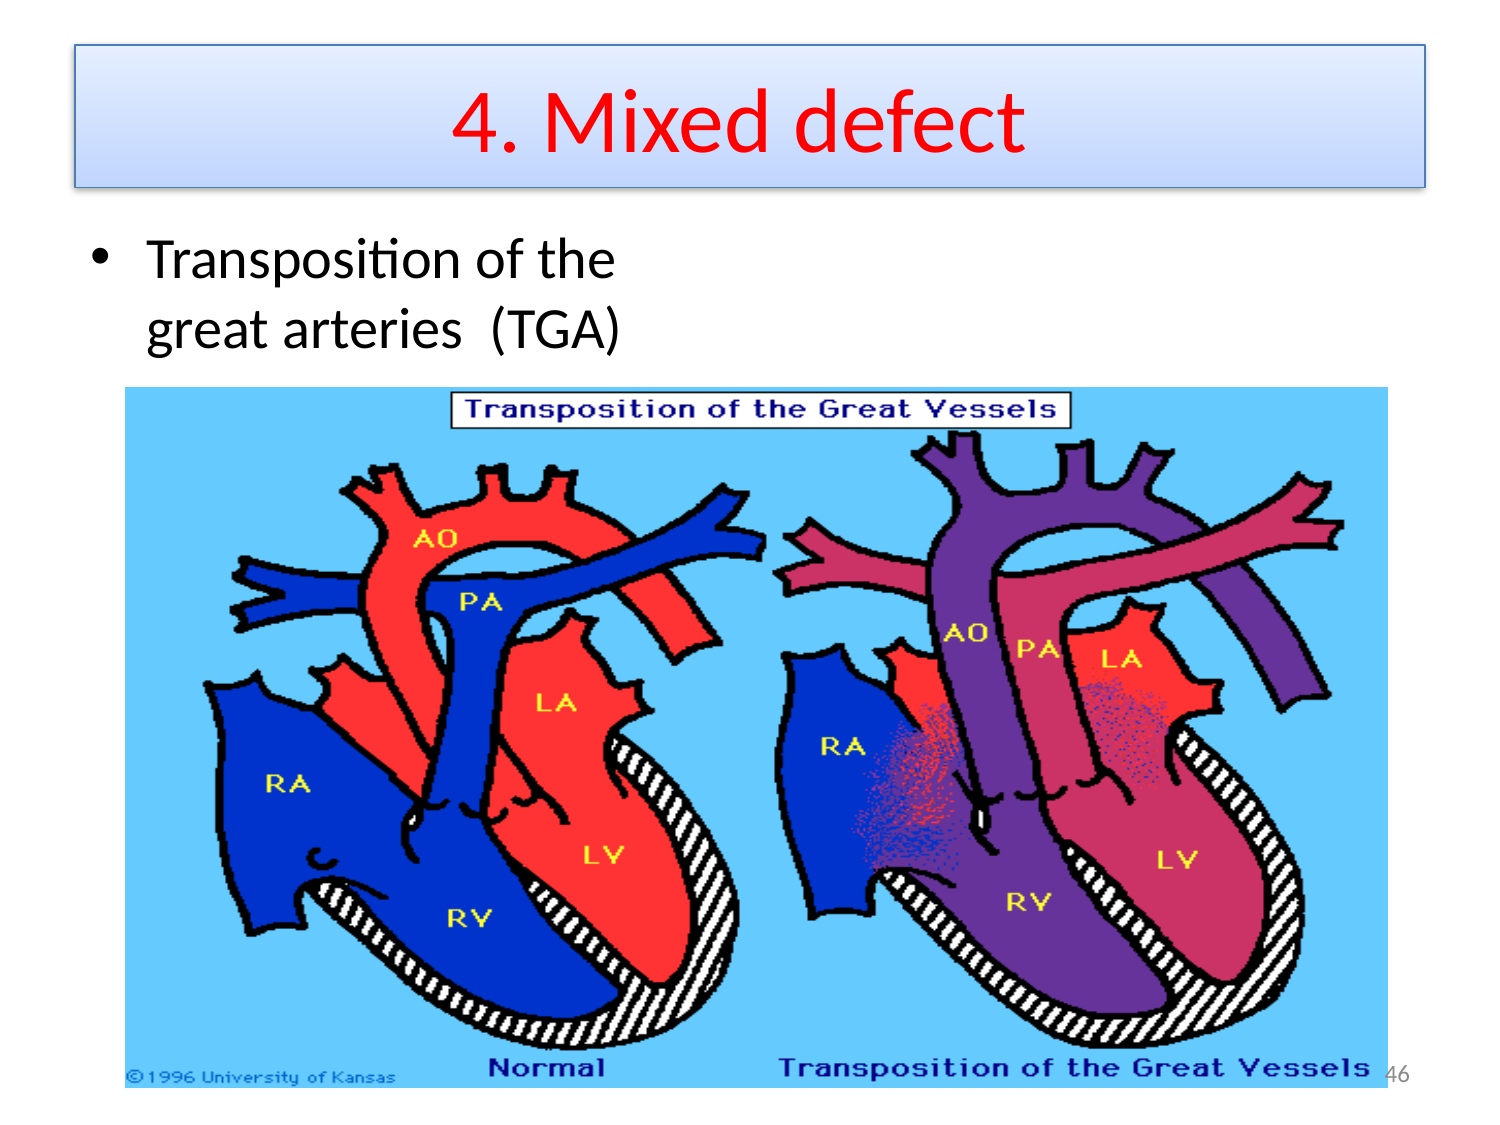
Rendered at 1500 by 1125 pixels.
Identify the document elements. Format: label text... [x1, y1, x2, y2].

title 4. Mixed defect [74, 44, 1426, 188]
list Transposition of the great arteries (TGA) [75, 212, 738, 955]
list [124, 387, 1388, 1088]
slide_number 46 [1074, 1042, 1425, 1103]
